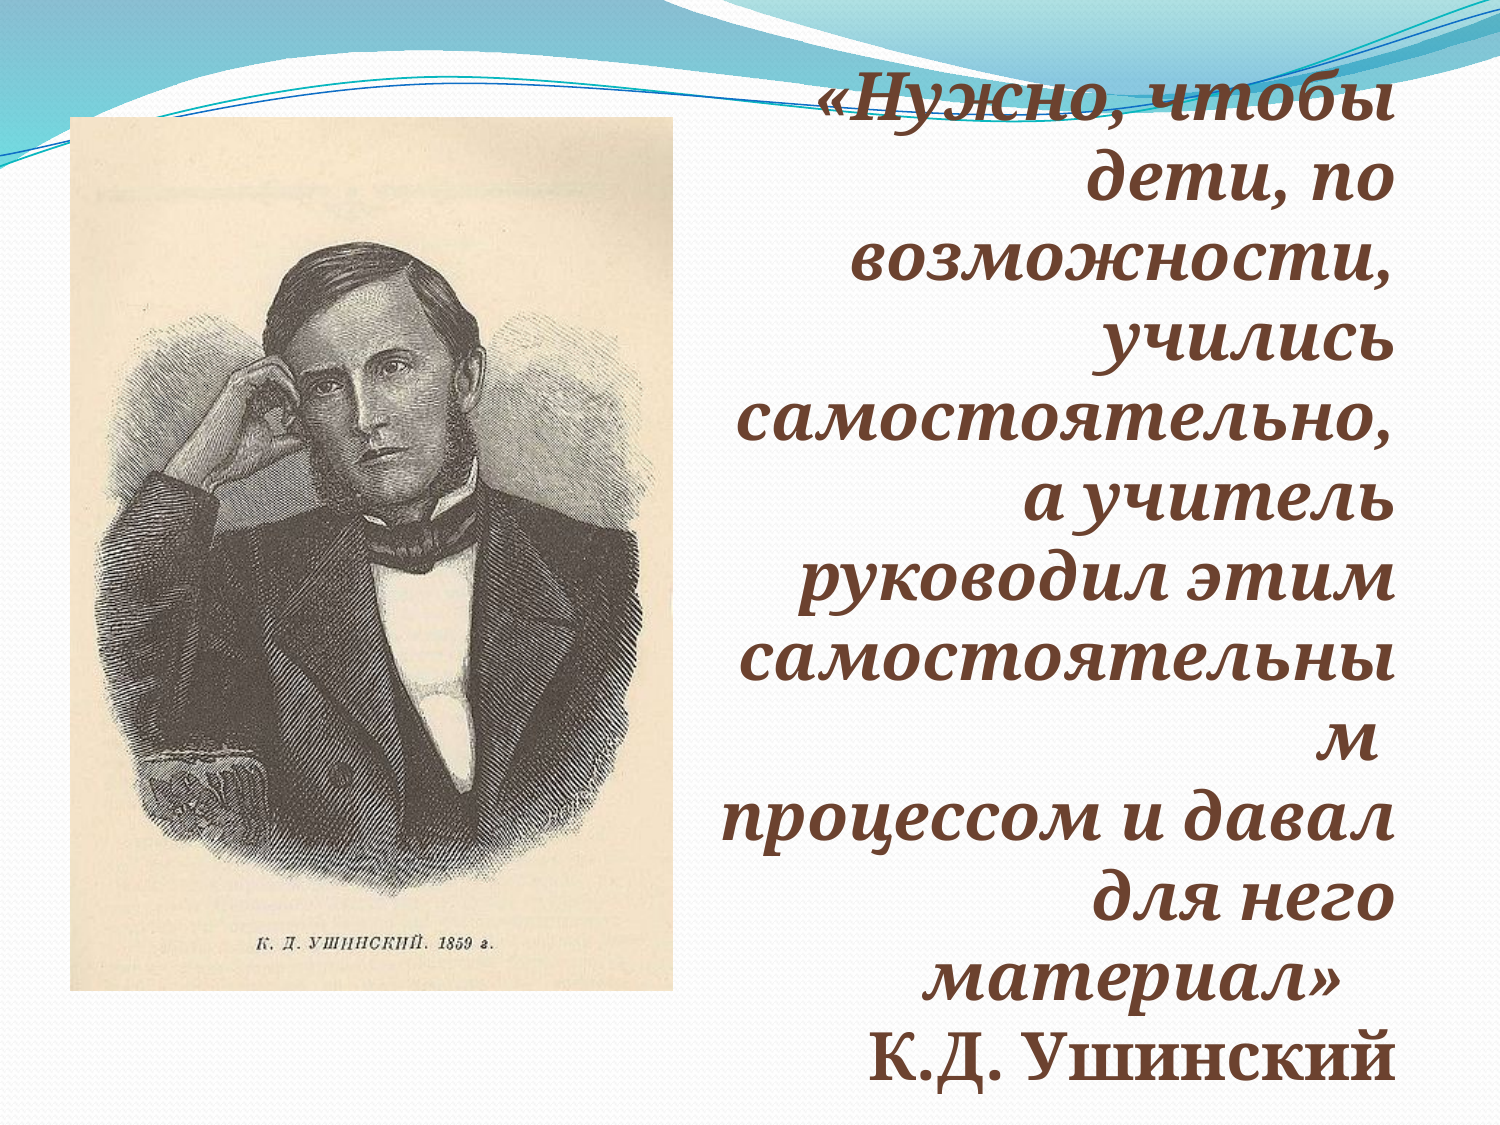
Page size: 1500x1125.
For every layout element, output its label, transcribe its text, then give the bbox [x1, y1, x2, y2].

text_box «Нужно, чтобы дети, по возможности, учились самостоятельно, а учитель руководил этим самостоятельным процессом и давал для него материал» К.Д. Ушинский [703, 46, 1412, 1102]
picture [70, 116, 674, 991]
